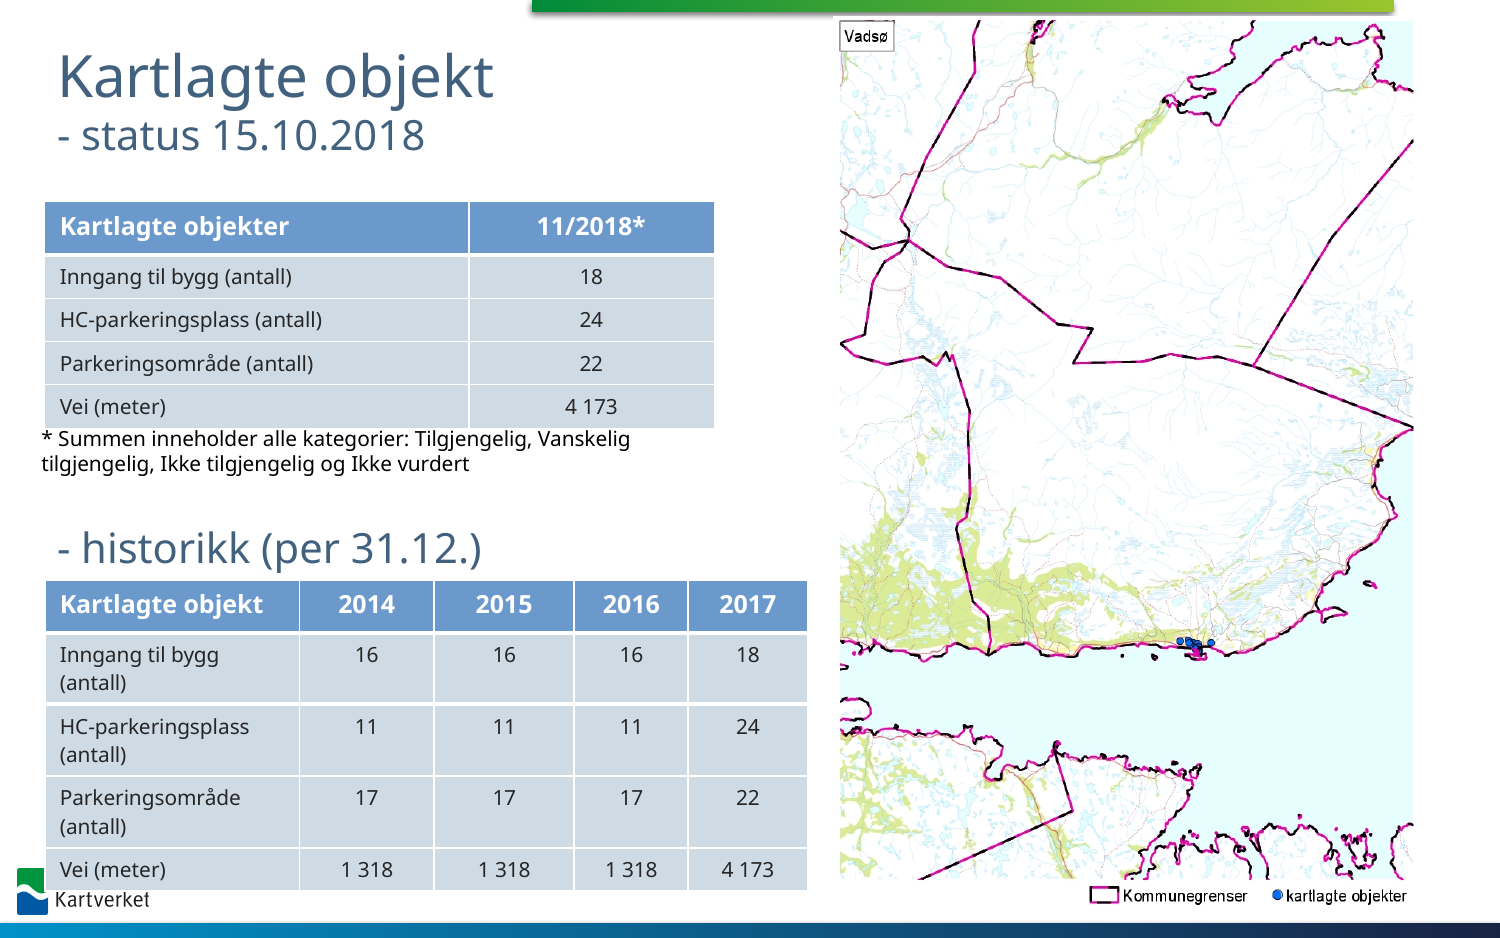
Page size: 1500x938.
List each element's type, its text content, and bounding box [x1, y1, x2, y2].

table_cell Vei (meter) [45, 385, 468, 417]
table_cell 11 [435, 706, 573, 775]
table_header 11/2018* [470, 202, 714, 253]
table_cell HC-parkeringsplass (antall) [46, 706, 299, 775]
table_cell 18 [689, 635, 807, 702]
table_cell 18 [470, 257, 714, 298]
table_cell 17 [300, 777, 433, 847]
table_cell HC-parkeringsplass (antall) [45, 299, 468, 341]
table_cell 16 [300, 635, 433, 702]
table_cell Inngang til bygg (antall) [46, 635, 299, 702]
table_header 2015 [435, 581, 573, 631]
table_cell 11 [575, 706, 687, 775]
table_cell 1 318 [300, 849, 433, 890]
table_cell 4 173 [470, 385, 714, 428]
table_cell 16 [575, 635, 687, 702]
text_box - historikk (per 31.12.) [42, 496, 828, 580]
table_cell 16 [435, 635, 573, 702]
table_header 2017 [689, 581, 807, 631]
table_cell 4 173 [689, 849, 807, 890]
table_cell 1 318 [575, 849, 687, 890]
table_cell 24 [470, 299, 714, 341]
table_cell 17 [435, 777, 573, 847]
table_cell Parkeringsområde (antall) [46, 777, 299, 847]
table_cell 24 [689, 706, 807, 775]
table_cell 22 [689, 777, 807, 847]
table_header Kartlagte objekt [46, 581, 299, 631]
table_cell 17 [575, 777, 687, 847]
table_header 2014 [300, 581, 433, 631]
table_cell 11 [300, 706, 433, 775]
table_cell Parkeringsområde (antall) [45, 342, 468, 384]
table_cell Vei (meter) [46, 849, 299, 890]
text_box Kartlagte objekt - status 15.10.2018 [42, 24, 828, 167]
table_cell 1 318 [435, 849, 573, 890]
text_box * Summen inneholder alle kategorier: Tilgjengelig, Vanskelig tilgjengelig, Ikke tilgjengelig og Ikke vurdert [26, 417, 711, 483]
picture [833, 16, 1419, 913]
table_header Kartlagte objekter [45, 202, 468, 253]
table_cell 22 [470, 342, 714, 384]
table_cell Inngang til bygg (antall) [45, 257, 468, 298]
table_header 2016 [575, 581, 687, 631]
